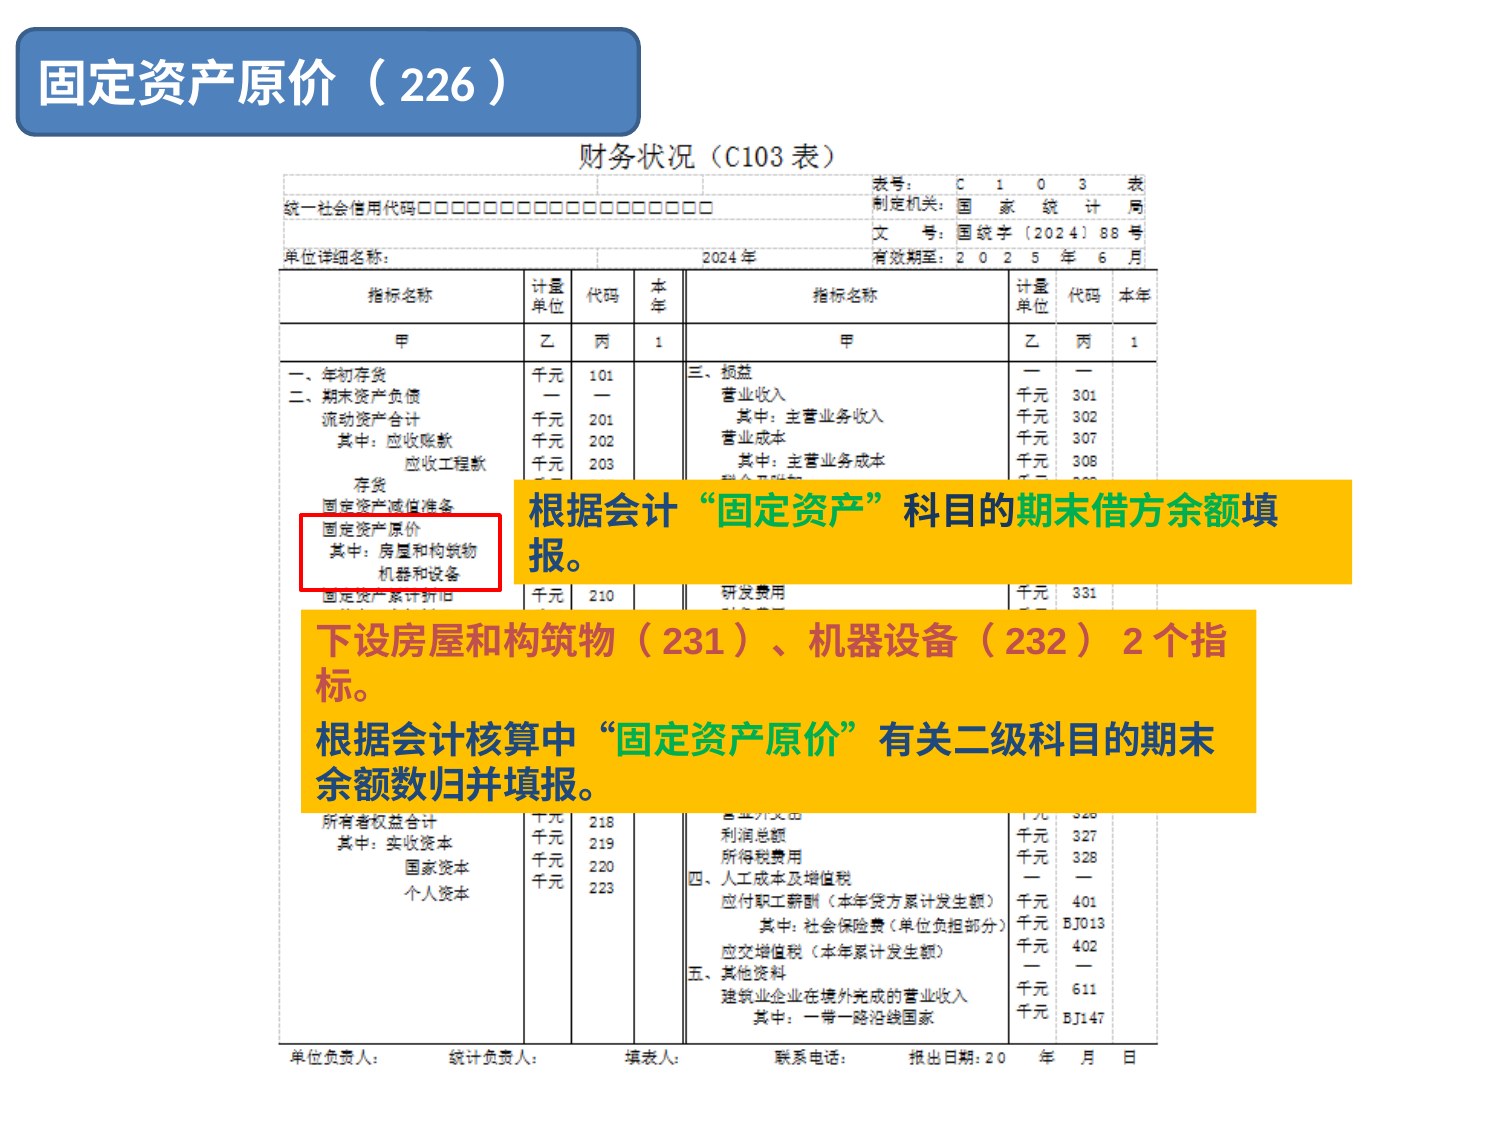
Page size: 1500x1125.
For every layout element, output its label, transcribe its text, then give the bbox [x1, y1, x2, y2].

text_box 固定资产原价（226） [15, 27, 641, 137]
text_box 根据会计“固定资产”科目的期末借方余额填报。 [1185, 479, 1353, 585]
text_box 下设房屋和构筑物（231）、机器设备（232）2个指标。 根据会计核算中“固定资产原价”有关二级科目的期末余额数归并填报。 [1185, 609, 1257, 814]
picture [245, 134, 1182, 1089]
